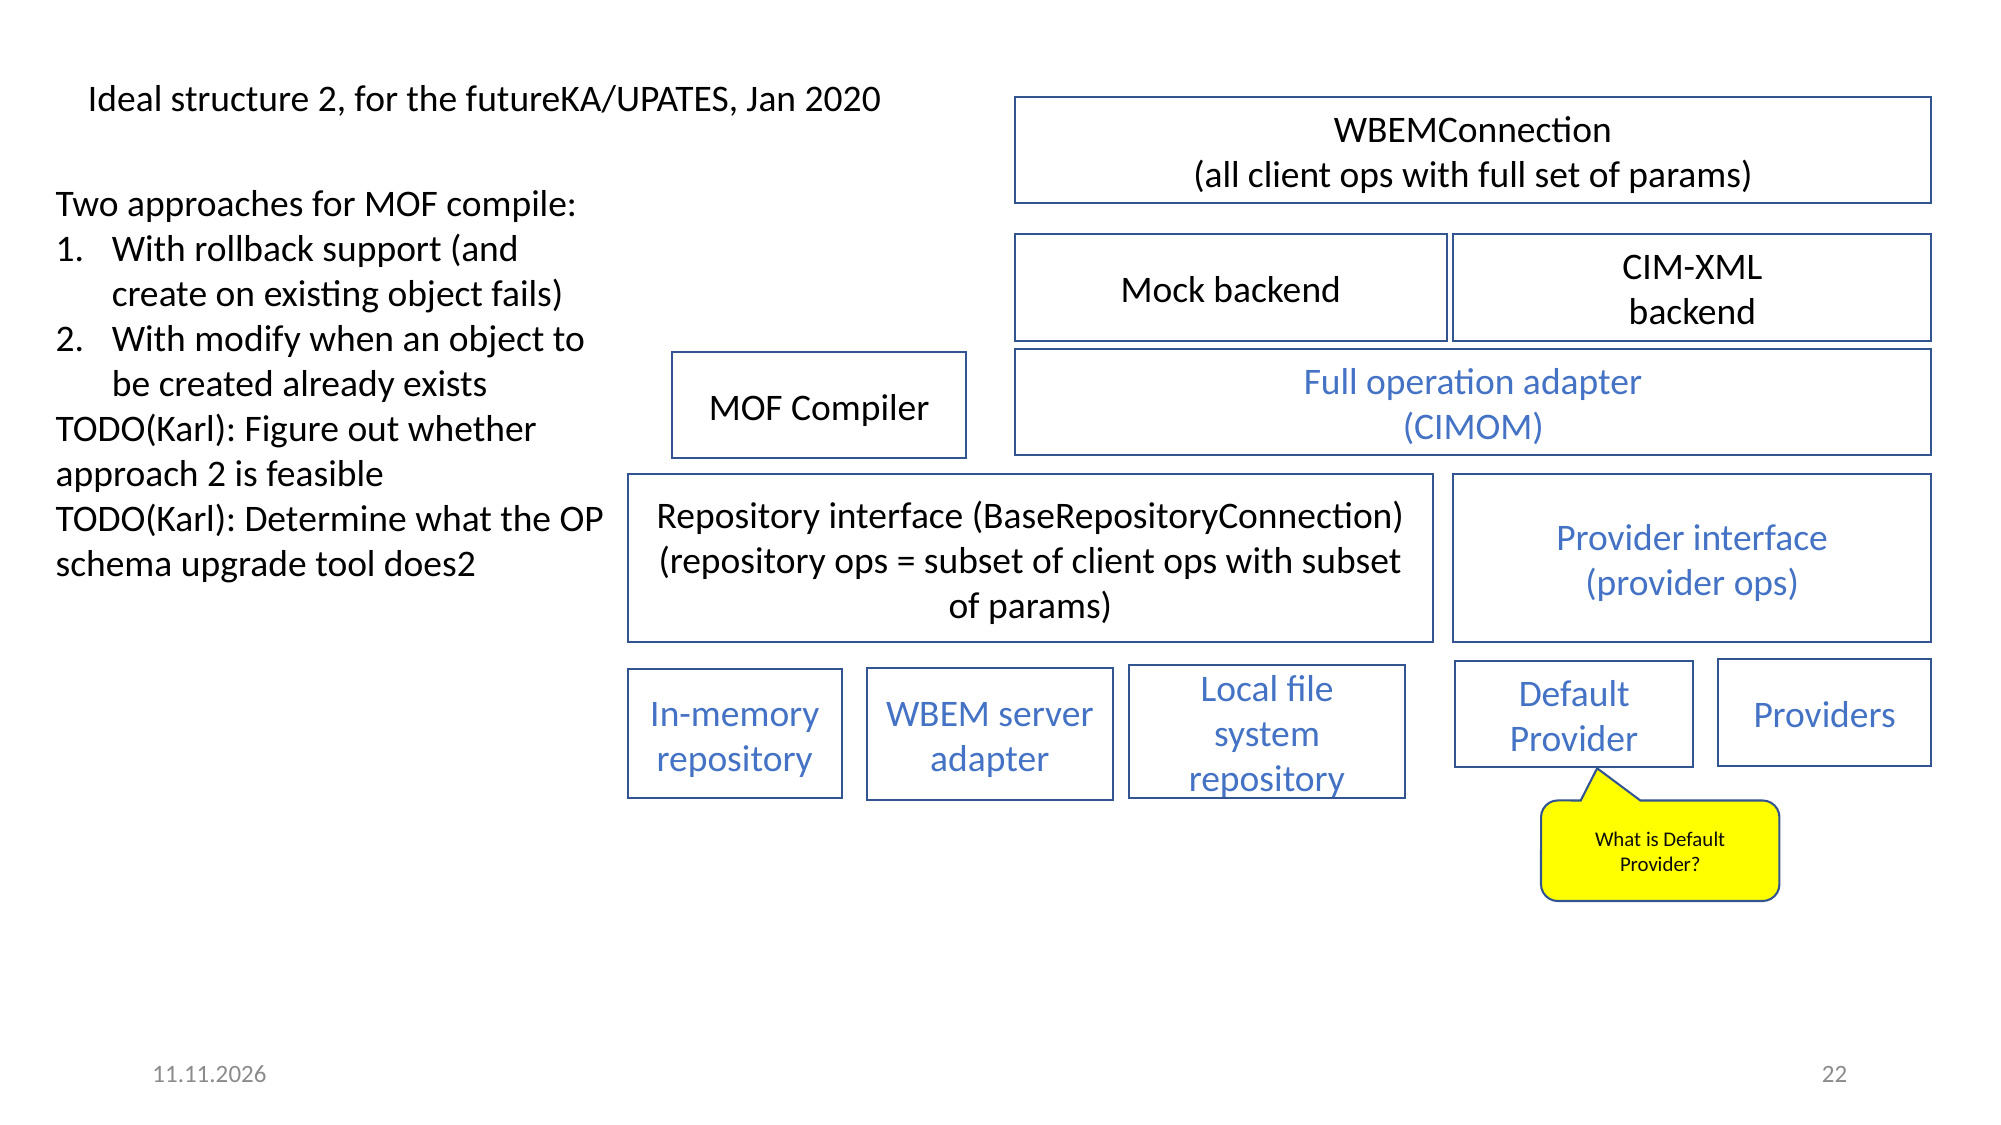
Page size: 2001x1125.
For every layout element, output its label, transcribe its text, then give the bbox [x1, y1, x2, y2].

text_box Mock backend [1014, 233, 1448, 342]
text_box Two approaches for MOF compile: With rollback support (and create on existing object fails) With modify when an object to be created already exists TODO(Karl): Figure out whether approach 2 is feasible TODO(Karl): Determine what the OP schema upgrade tool does2 [40, 171, 638, 592]
text_box Default Provider [1454, 660, 1694, 768]
text_box What is Default Provider? [1539, 766, 1781, 903]
text_box In-memory repository [627, 668, 843, 799]
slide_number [137, 1042, 588, 1103]
text_box Providers [1717, 658, 1932, 767]
text_box Provider interface (provider ops) [1452, 473, 1932, 643]
text_box Ideal structure 2, for the futureKA/UPATES, Jan 2020 [73, 66, 897, 127]
slide_number 22 [1412, 1042, 1863, 1103]
text_box MOF Compiler [671, 351, 967, 459]
text_box CIM-XML backend [1452, 233, 1932, 342]
text_box Full operation adapter (CIMOM) [1014, 348, 1932, 456]
text_box Repository interface (BaseRepositoryConnection) (repository ops = subset of client ops with subset of params) [627, 473, 1434, 643]
text_box WBEMConnection (all client ops with full set of params) [1014, 96, 1932, 204]
text_box WBEM server adapter [866, 667, 1114, 801]
text_box Local file system repository [1128, 664, 1406, 799]
